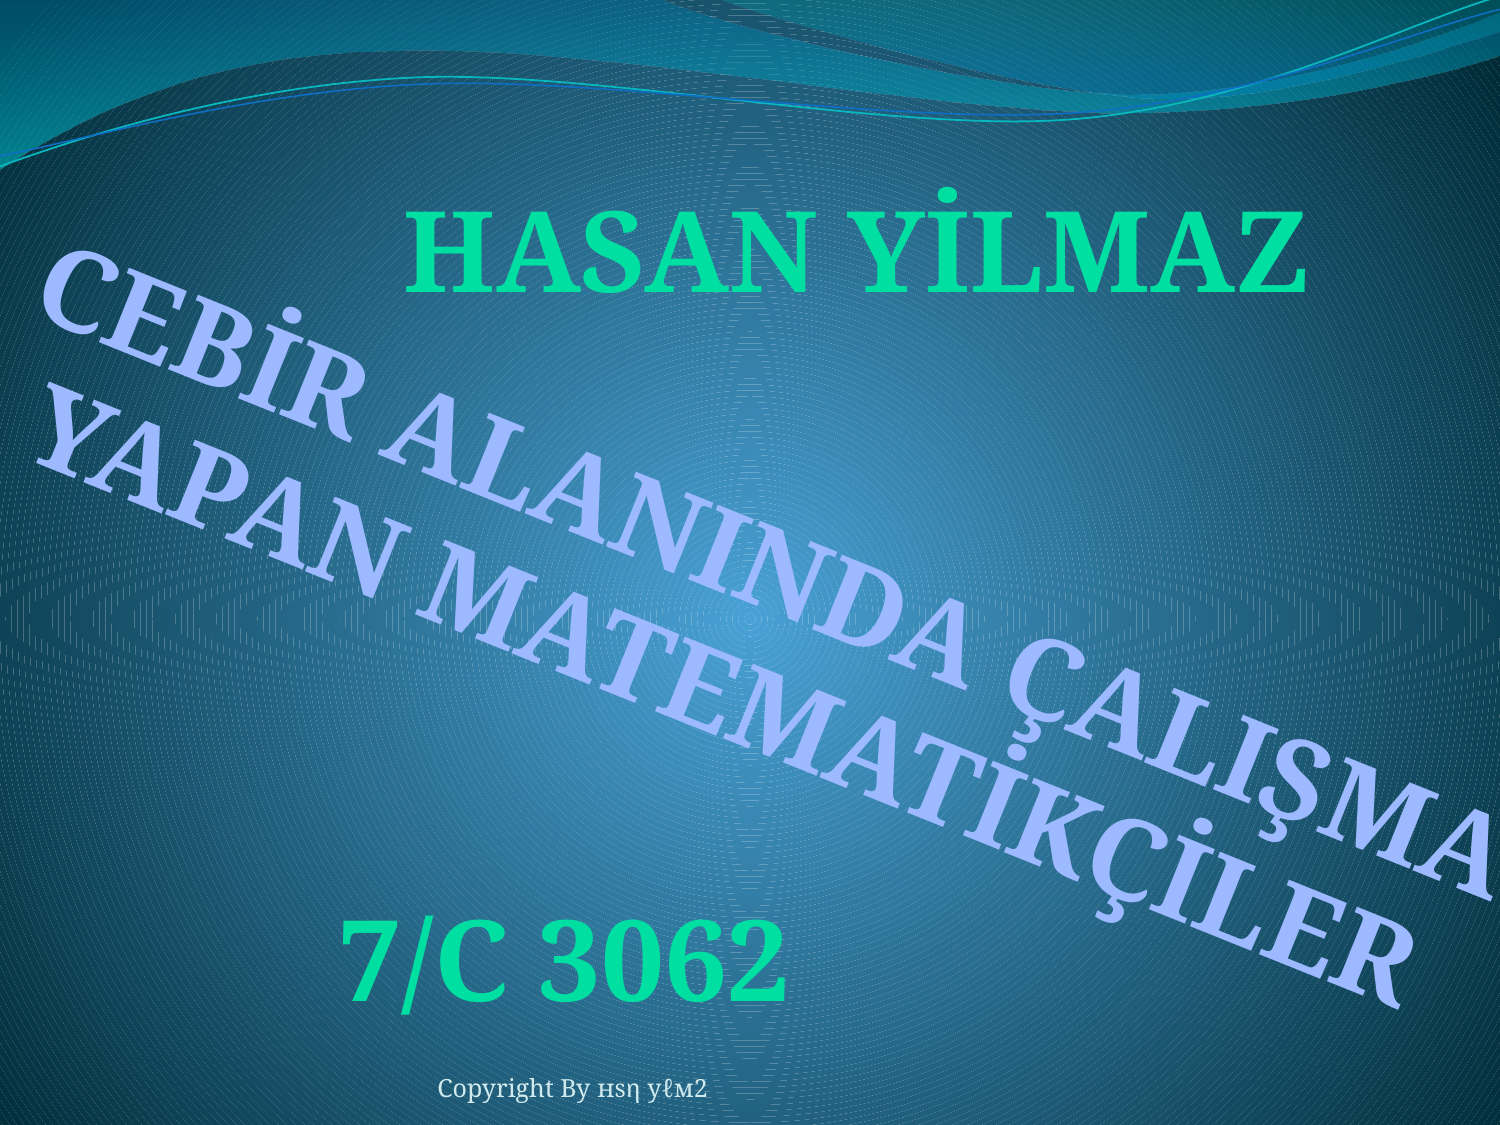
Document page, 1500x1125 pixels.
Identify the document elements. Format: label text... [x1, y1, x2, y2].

text_box 7/c 3062 [323, 881, 806, 1032]
text_box Hasan Yilmaz [388, 172, 1326, 323]
text_box CEBİR ALANINDA ÇALIŞMA YAPAN MATEMATİKÇİLER [0, 196, 1500, 1062]
footer Copyright By нѕη уℓм2 [437, 1042, 988, 1103]
